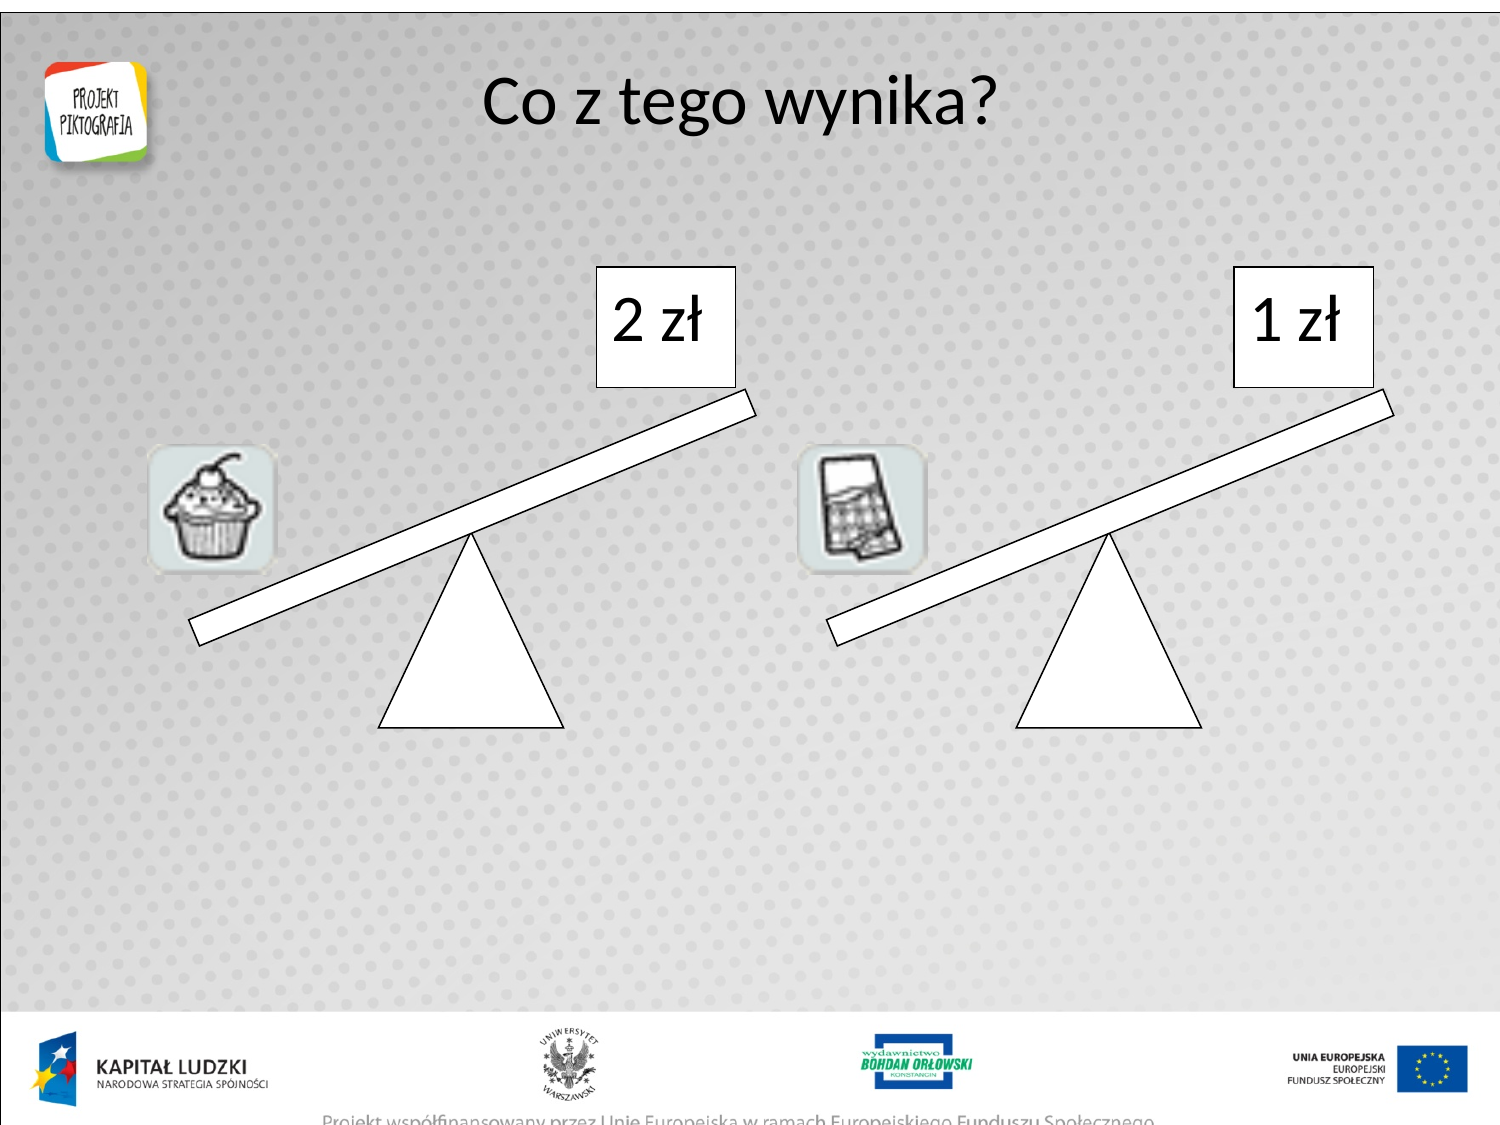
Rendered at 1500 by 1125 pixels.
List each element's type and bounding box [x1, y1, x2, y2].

text_box [170, 503, 774, 729]
picture [0, 11, 1500, 1125]
text_box [808, 503, 1412, 729]
